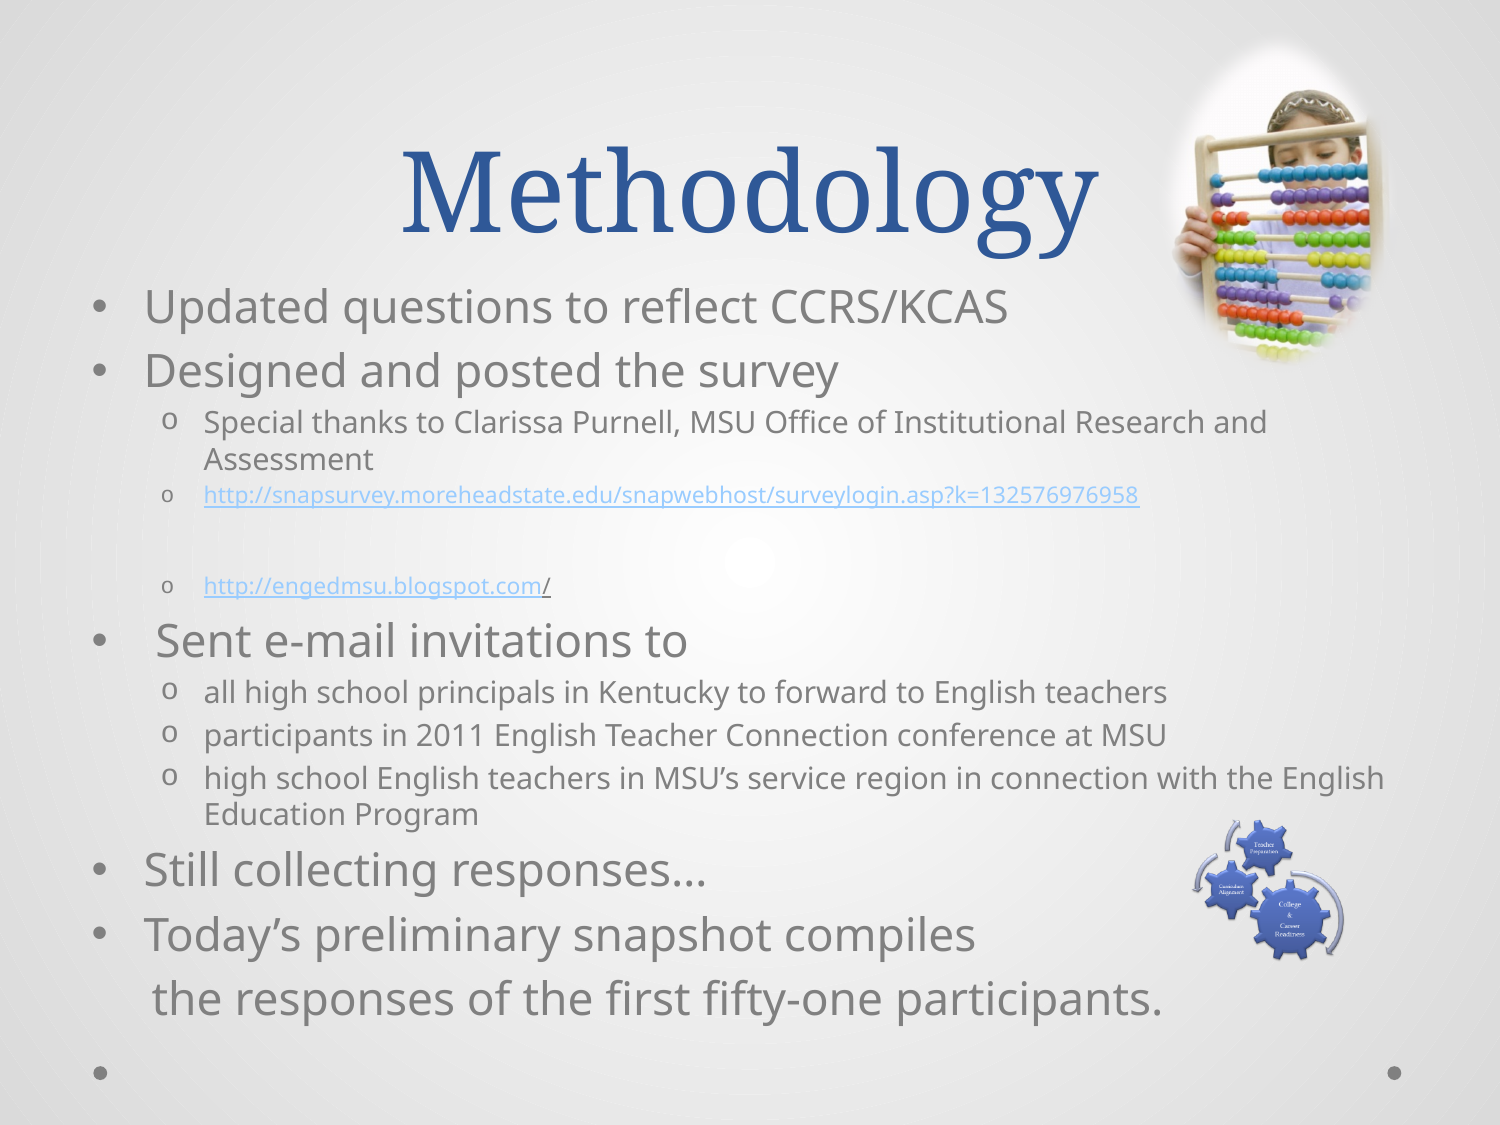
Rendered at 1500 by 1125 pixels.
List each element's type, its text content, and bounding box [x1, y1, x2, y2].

picture [1152, 24, 1403, 376]
list Updated questions to reflect CCRS/KCAS Designed and posted the survey Special thanks to Clarissa Purnell, MSU Office of Institutional Research and Assessment http://snapsurvey.moreheadstate.edu/snapwebhost/surveylogin.asp?k=132576976958 http://engedmsu.blogspot.com/ Sent e-mail invitations to all high school principals in Kentucky to forward to English teachers participants in 2011 English Teacher Connection conference at MSU high school English teachers in MSU’s service region in connection with the English Education Program Still collecting responses… Today’s preliminary snapshot compiles the responses of the first fifty-one participants. [76, 270, 1427, 1038]
picture [1124, 812, 1388, 963]
title Methodology [75, 0, 1425, 263]
